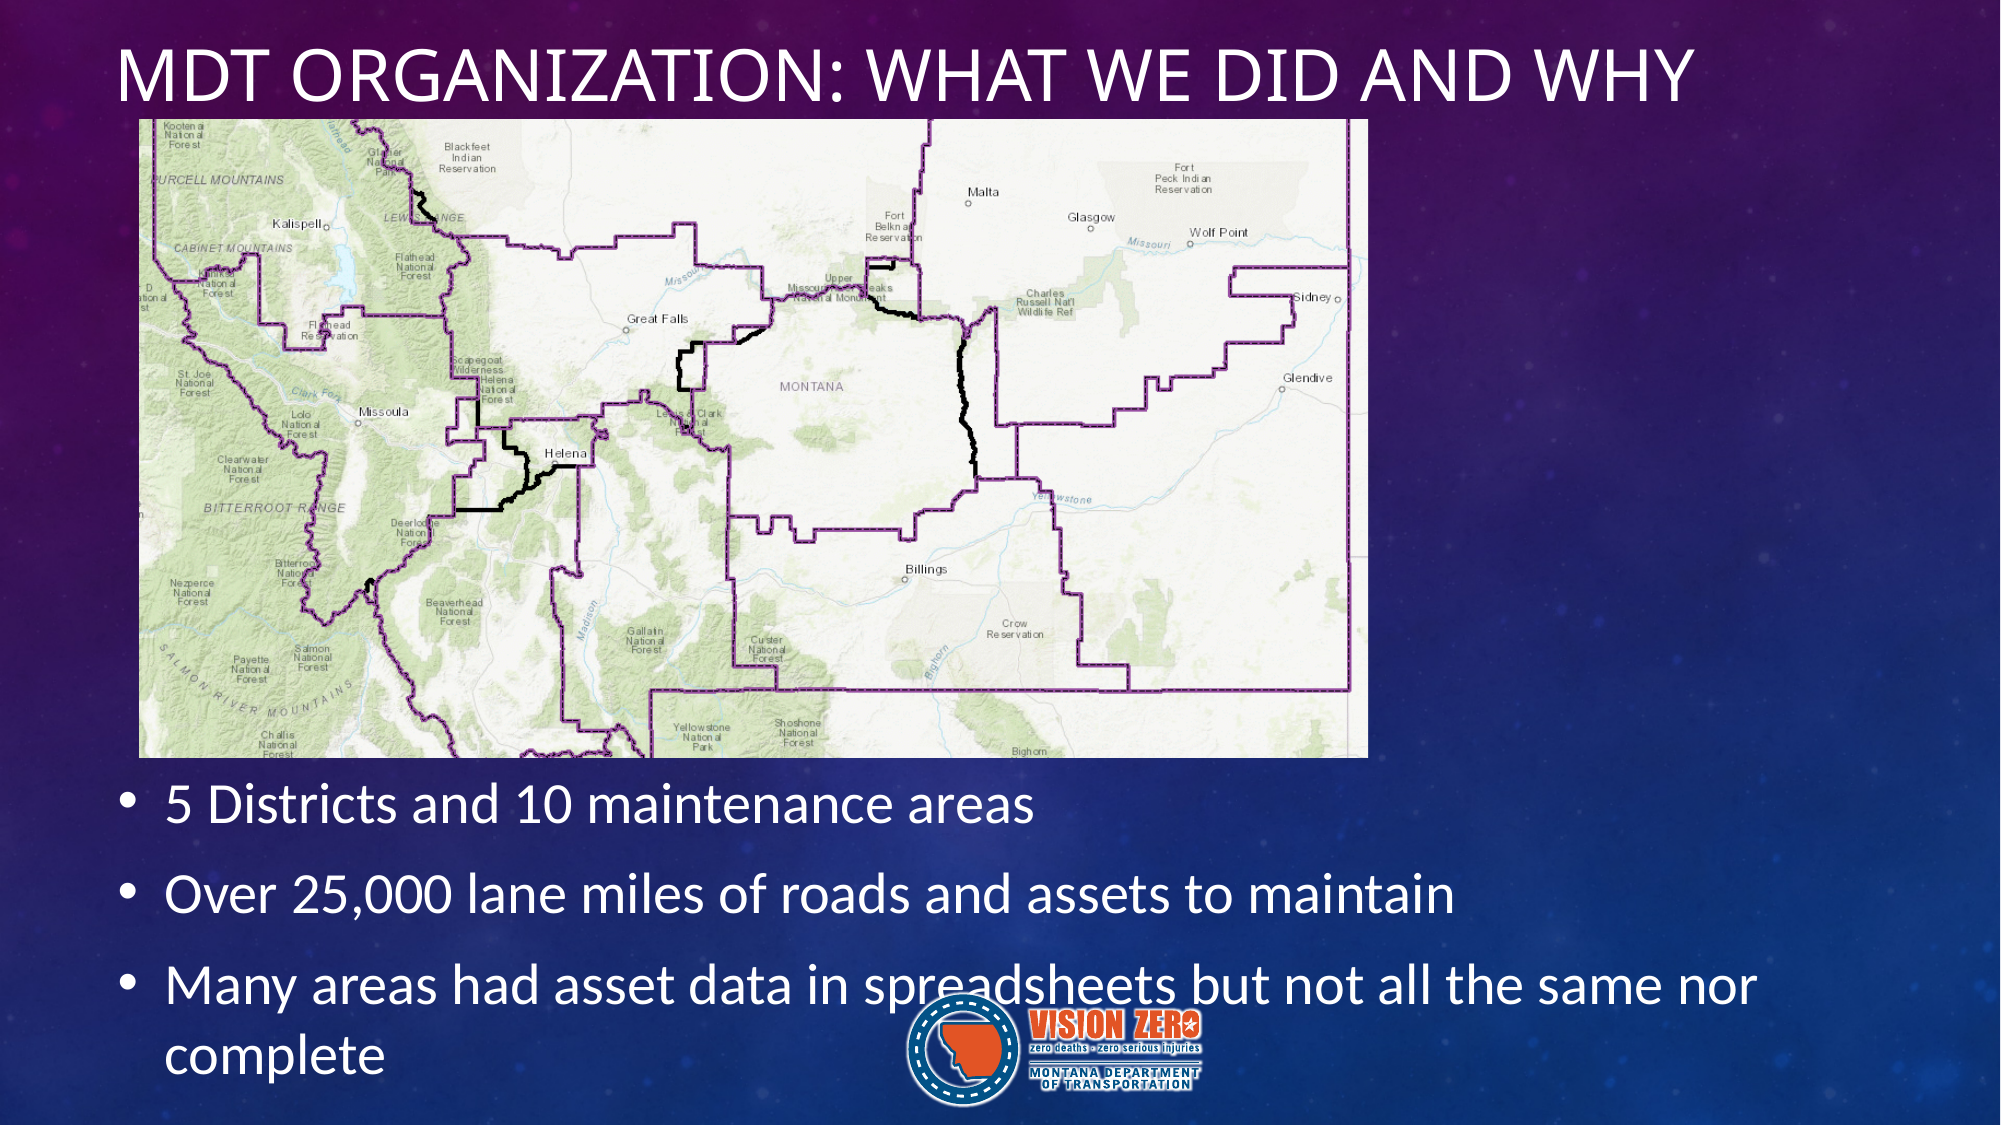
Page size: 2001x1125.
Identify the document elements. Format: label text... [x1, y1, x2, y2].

list 5 Districts and 10 maintenance areas Over 25,000 lane miles of roads and assets to maintain Many areas had asset data in spreadsheets but not all the same nor complete [102, 757, 1961, 1096]
title MDT Organization: What we Did and Why [99, 26, 1900, 120]
picture [0, 0, 2001, 1125]
